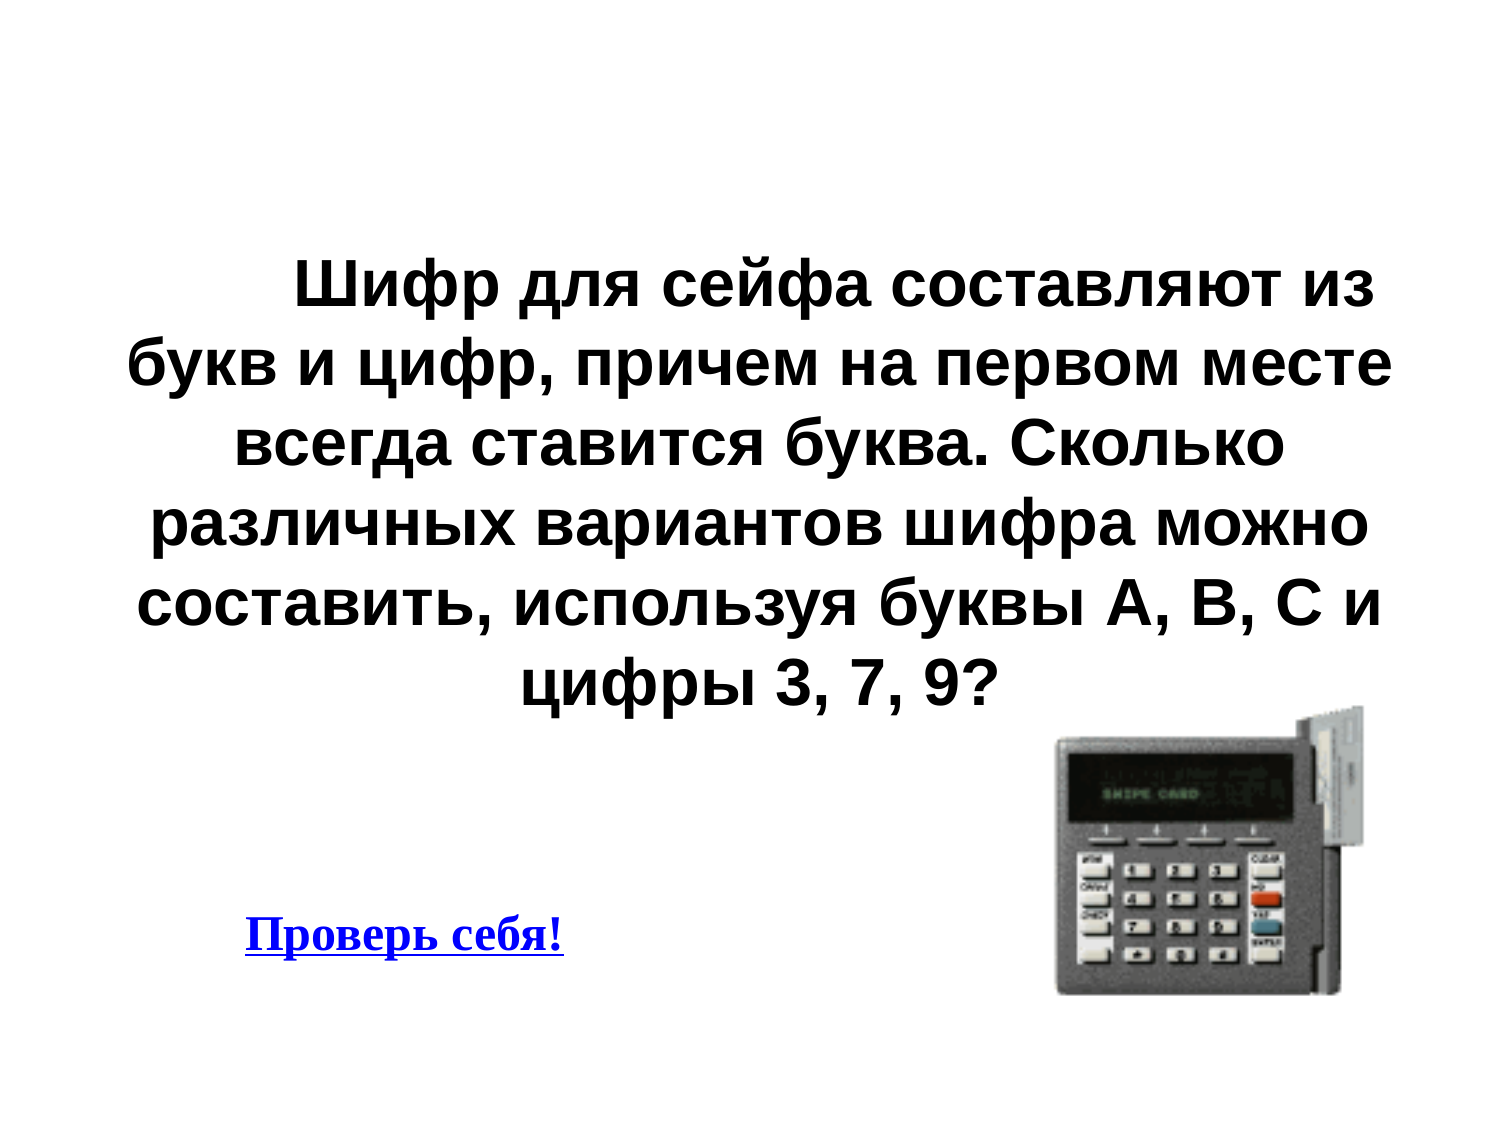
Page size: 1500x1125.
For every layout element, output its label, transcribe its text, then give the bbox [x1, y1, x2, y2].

picture [1033, 703, 1412, 1069]
list Шифр для сейфа составляют из букв и цифр, причем на первом месте всегда ставится буква. Сколько различных вариантов шифра можно составить, используя буквы А, В, С и цифры 3, 7, 9? [0, 231, 1465, 907]
text_box Проверь себя! [230, 893, 798, 968]
